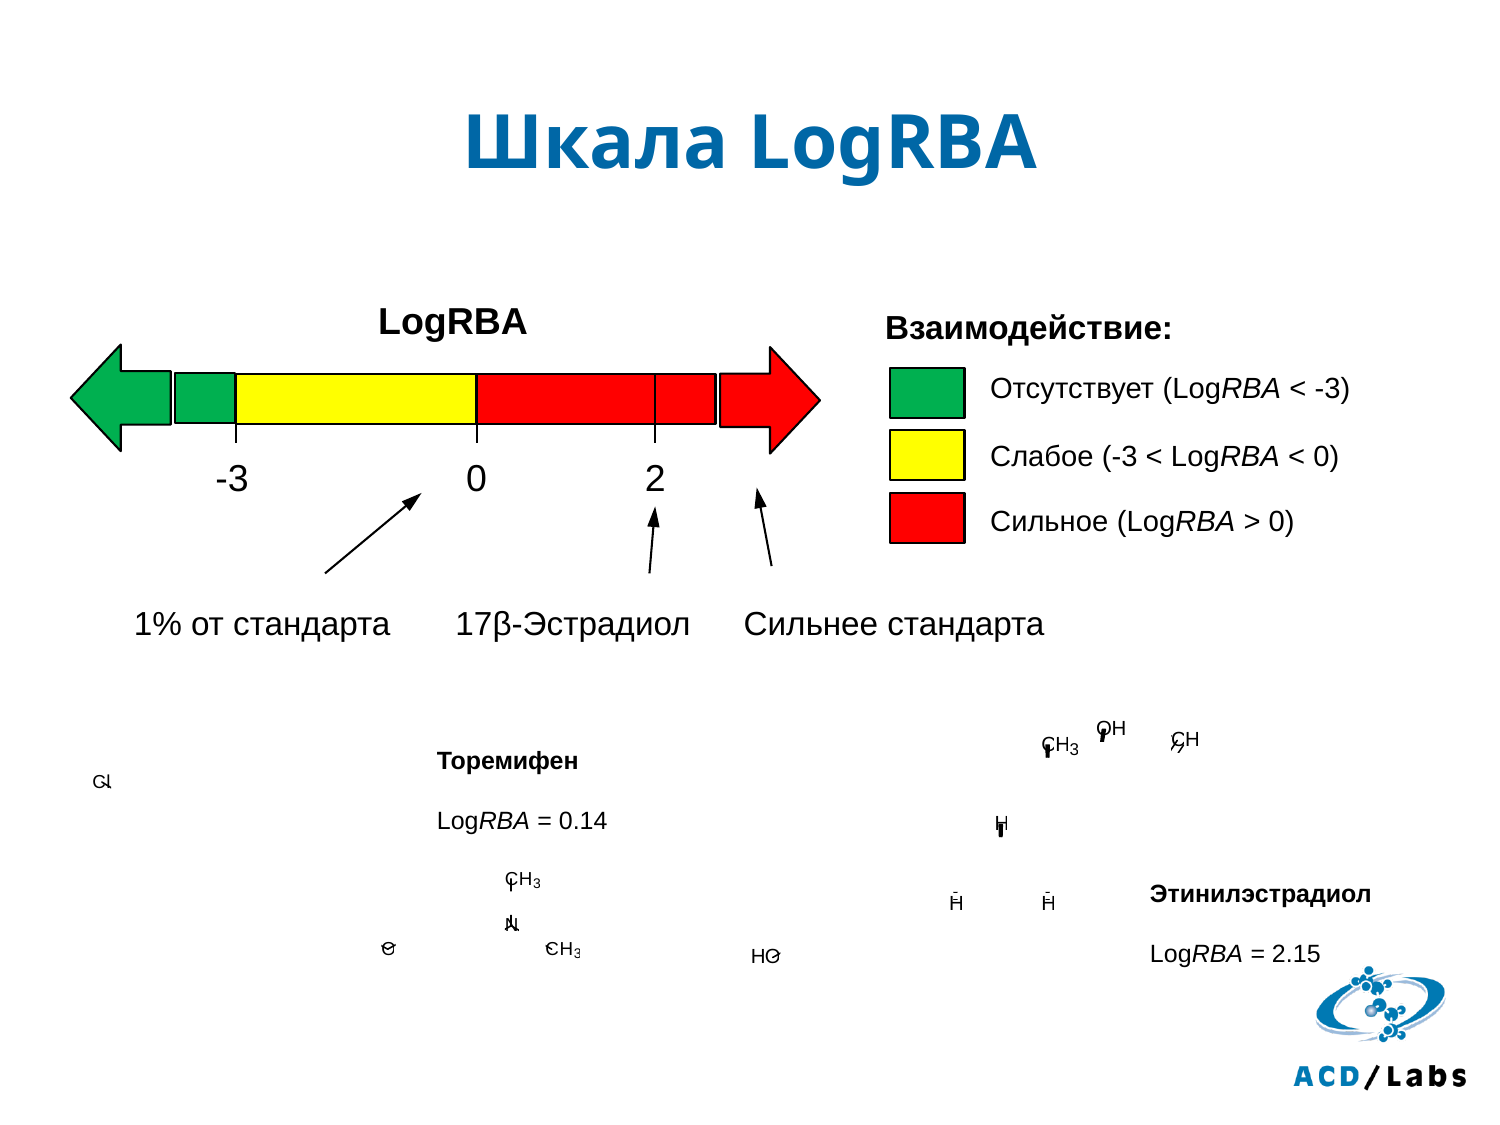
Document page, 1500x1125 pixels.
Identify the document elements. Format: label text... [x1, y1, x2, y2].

text_box Этинилэстрадиол LogRBA = 2.15 [1250, 870, 1388, 975]
picture [1293, 964, 1471, 1101]
text_box Сильнее стандарта [728, 594, 1060, 650]
text_box [889, 367, 965, 418]
text_box [476, 373, 716, 424]
text_box 1% от стандарта [118, 594, 406, 650]
text_box [174, 373, 235, 424]
text_box -3 [200, 446, 264, 506]
text_box 17β-Эстрадиол [440, 594, 706, 650]
text_box Отсутствует (LogRBA < -3) [975, 362, 1366, 413]
text_box Взаимодействие: [870, 299, 1189, 354]
text_box Торемифен LogRBA = 0.14 [599, 737, 623, 843]
title Шкала LogRBA [74, 44, 1426, 233]
text_box [889, 492, 965, 543]
text_box [235, 373, 476, 424]
text_box [720, 347, 821, 454]
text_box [649, 506, 656, 574]
picture [705, 668, 1245, 1019]
text_box [70, 344, 171, 452]
picture [56, 655, 596, 1006]
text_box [756, 487, 772, 567]
text_box 0 [451, 446, 502, 507]
text_box Сильное (LogRBA > 0) [975, 494, 1310, 545]
text_box Слабое (-3 < LogRBA < 0) [975, 430, 1355, 481]
text_box LogRBA [363, 289, 544, 350]
text_box 2 [629, 446, 681, 507]
text_box [889, 430, 965, 481]
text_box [324, 492, 422, 574]
